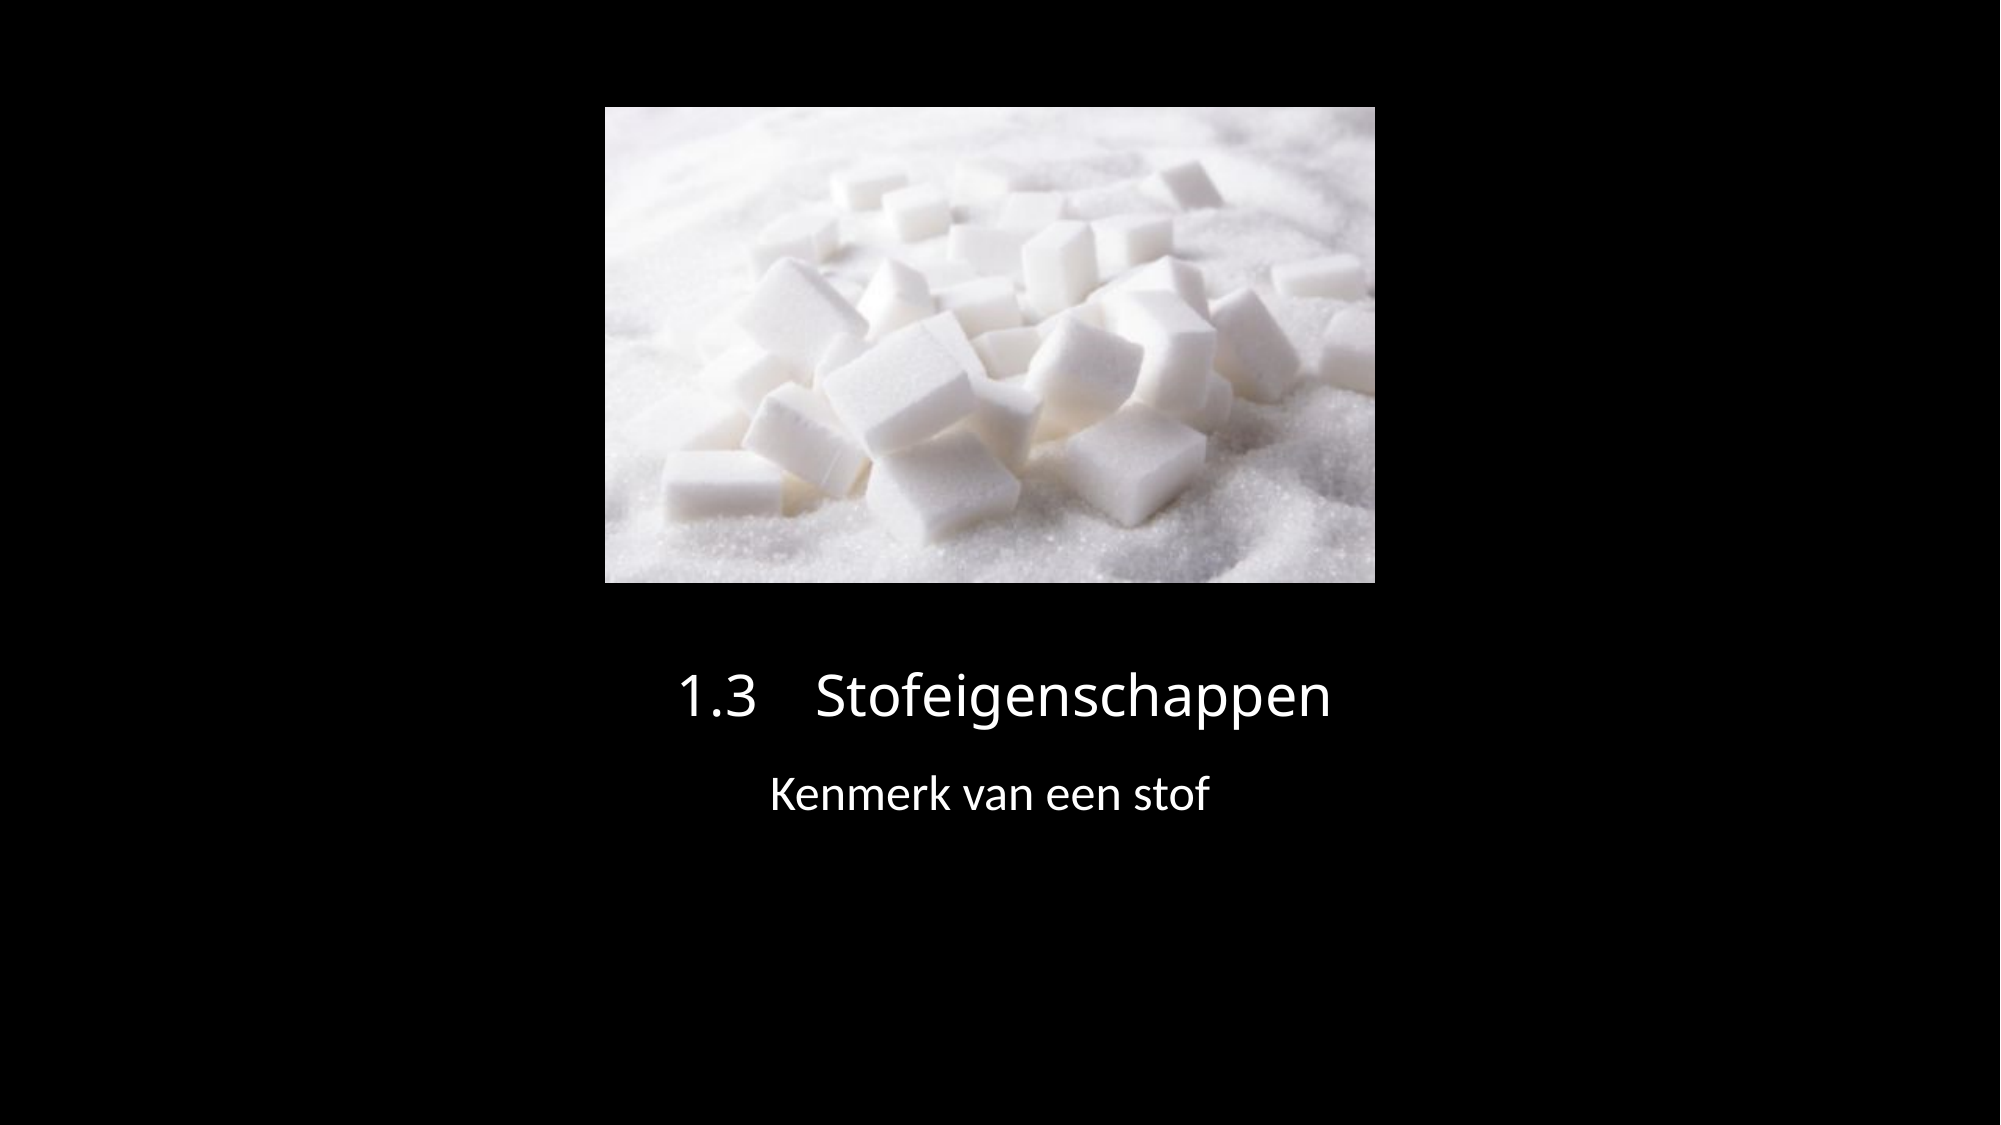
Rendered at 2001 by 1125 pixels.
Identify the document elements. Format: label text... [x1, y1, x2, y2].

title 1.3 Stofeigenschappen [262, 344, 1763, 737]
picture [605, 107, 1375, 583]
subtitle Kenmerk van een stof [240, 759, 1741, 1032]
